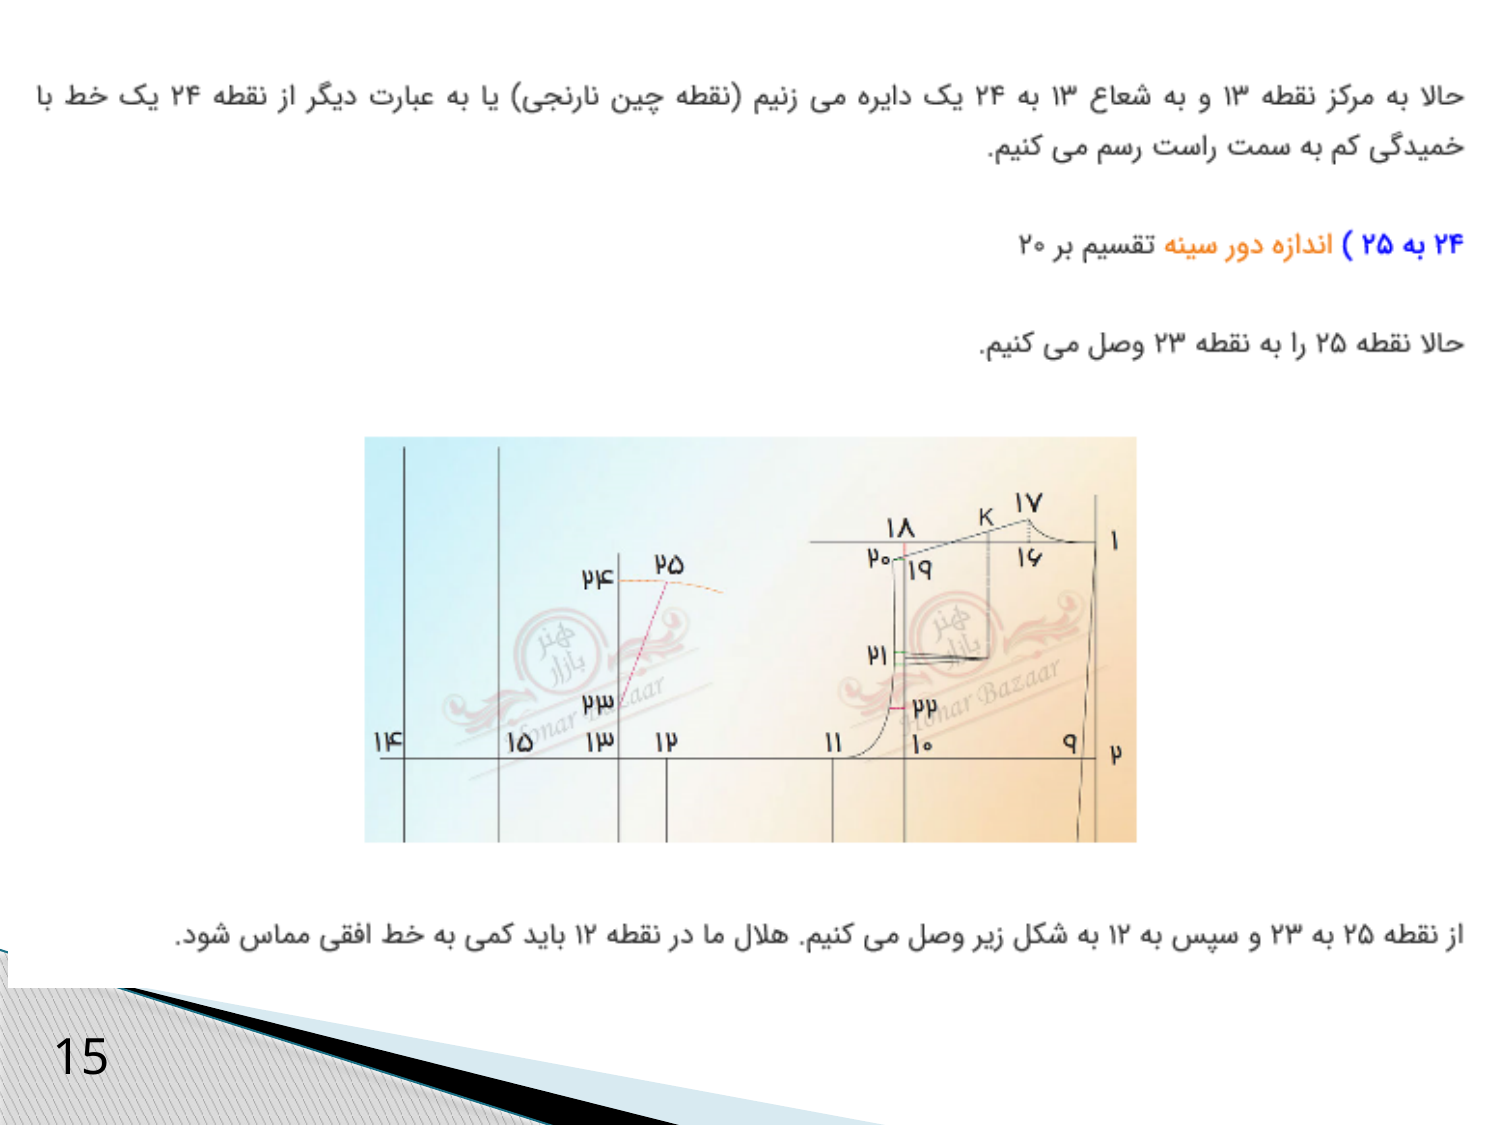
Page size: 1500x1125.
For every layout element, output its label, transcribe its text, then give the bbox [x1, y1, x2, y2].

picture [8, 74, 1500, 988]
text_box 15 [37, 1017, 138, 1093]
